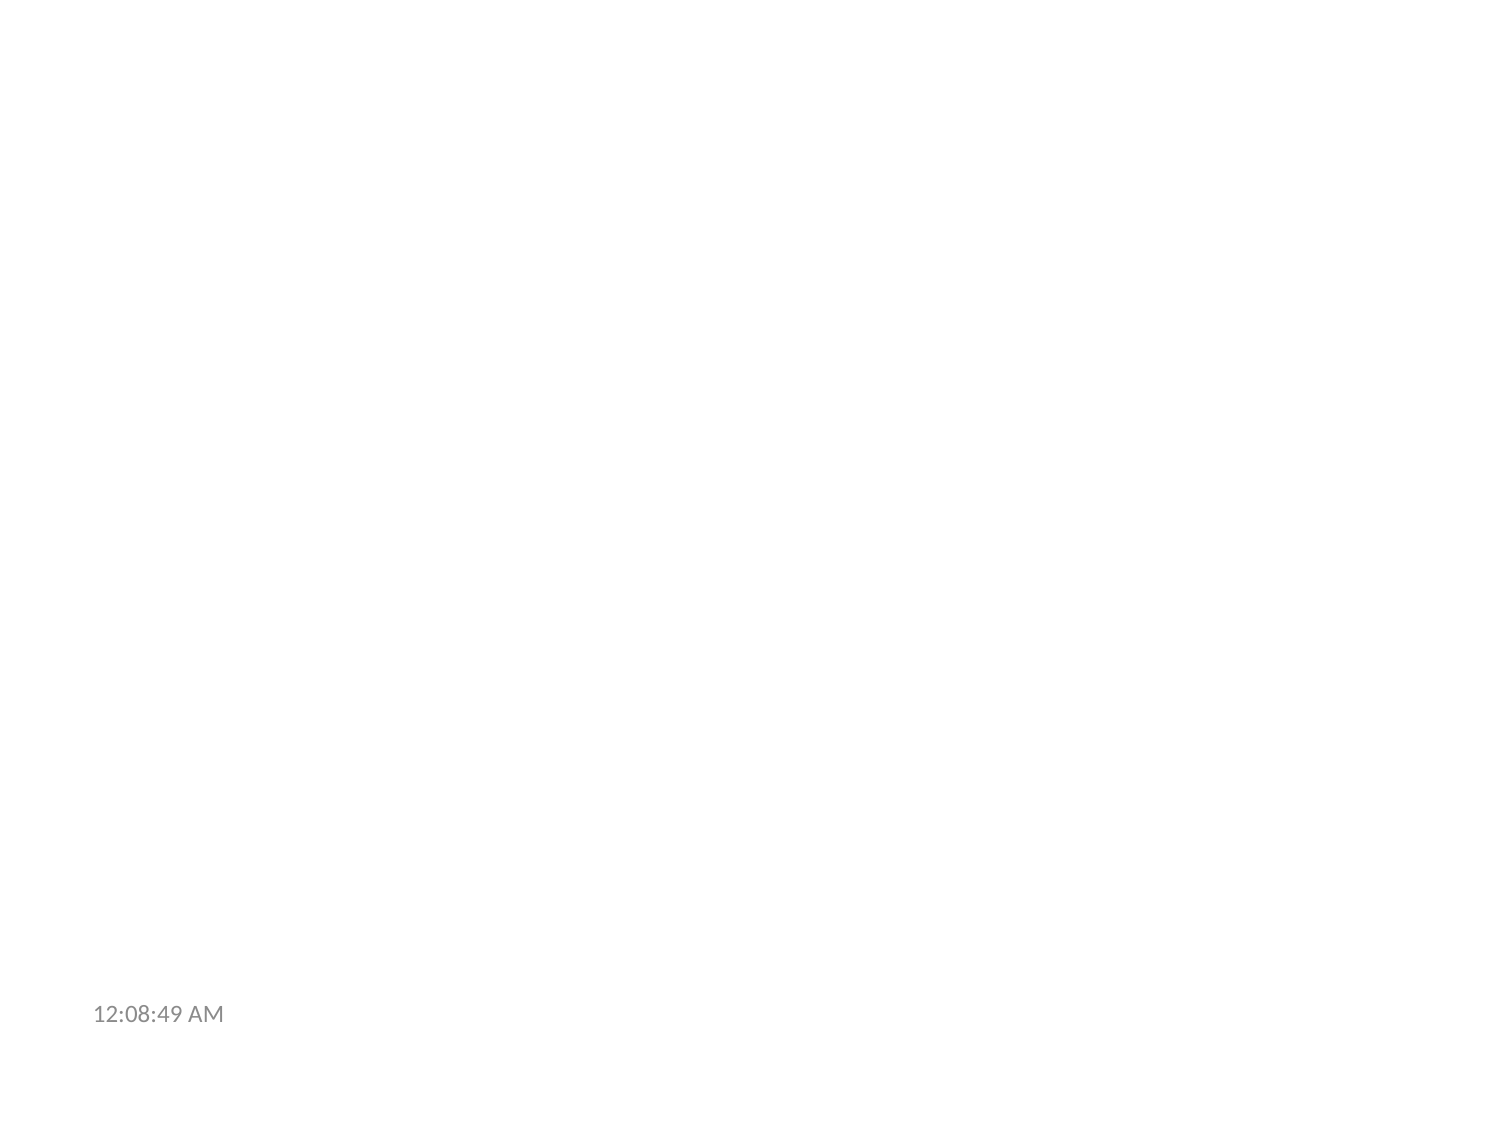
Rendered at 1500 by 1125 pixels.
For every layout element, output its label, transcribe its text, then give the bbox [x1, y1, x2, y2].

text_box 3:35:09 PM [77, 982, 428, 1043]
